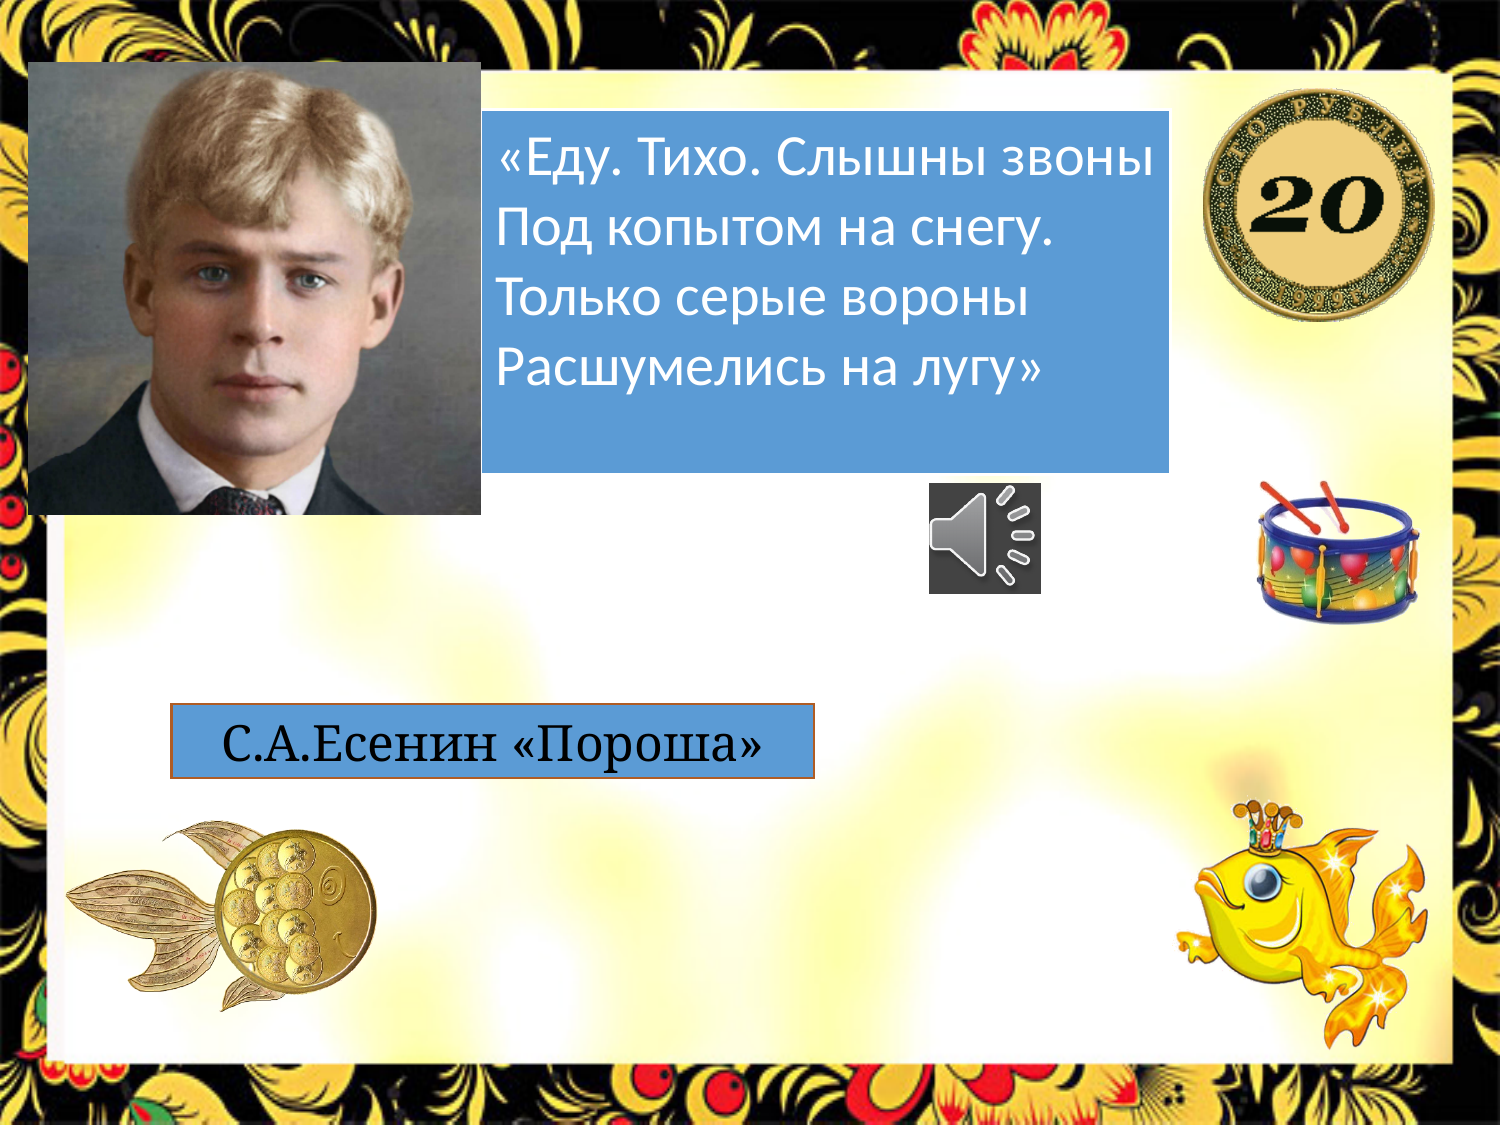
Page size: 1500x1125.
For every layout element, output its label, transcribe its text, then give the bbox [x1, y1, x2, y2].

text_box С.А.Есенин «Пороша» [170, 703, 815, 779]
text_box «Еду. Тихо. Слышны звоны Под копытом на снегу. Только серые вороны Расшумелись на лугу» [481, 108, 1172, 476]
picture [0, 0, 1500, 1125]
